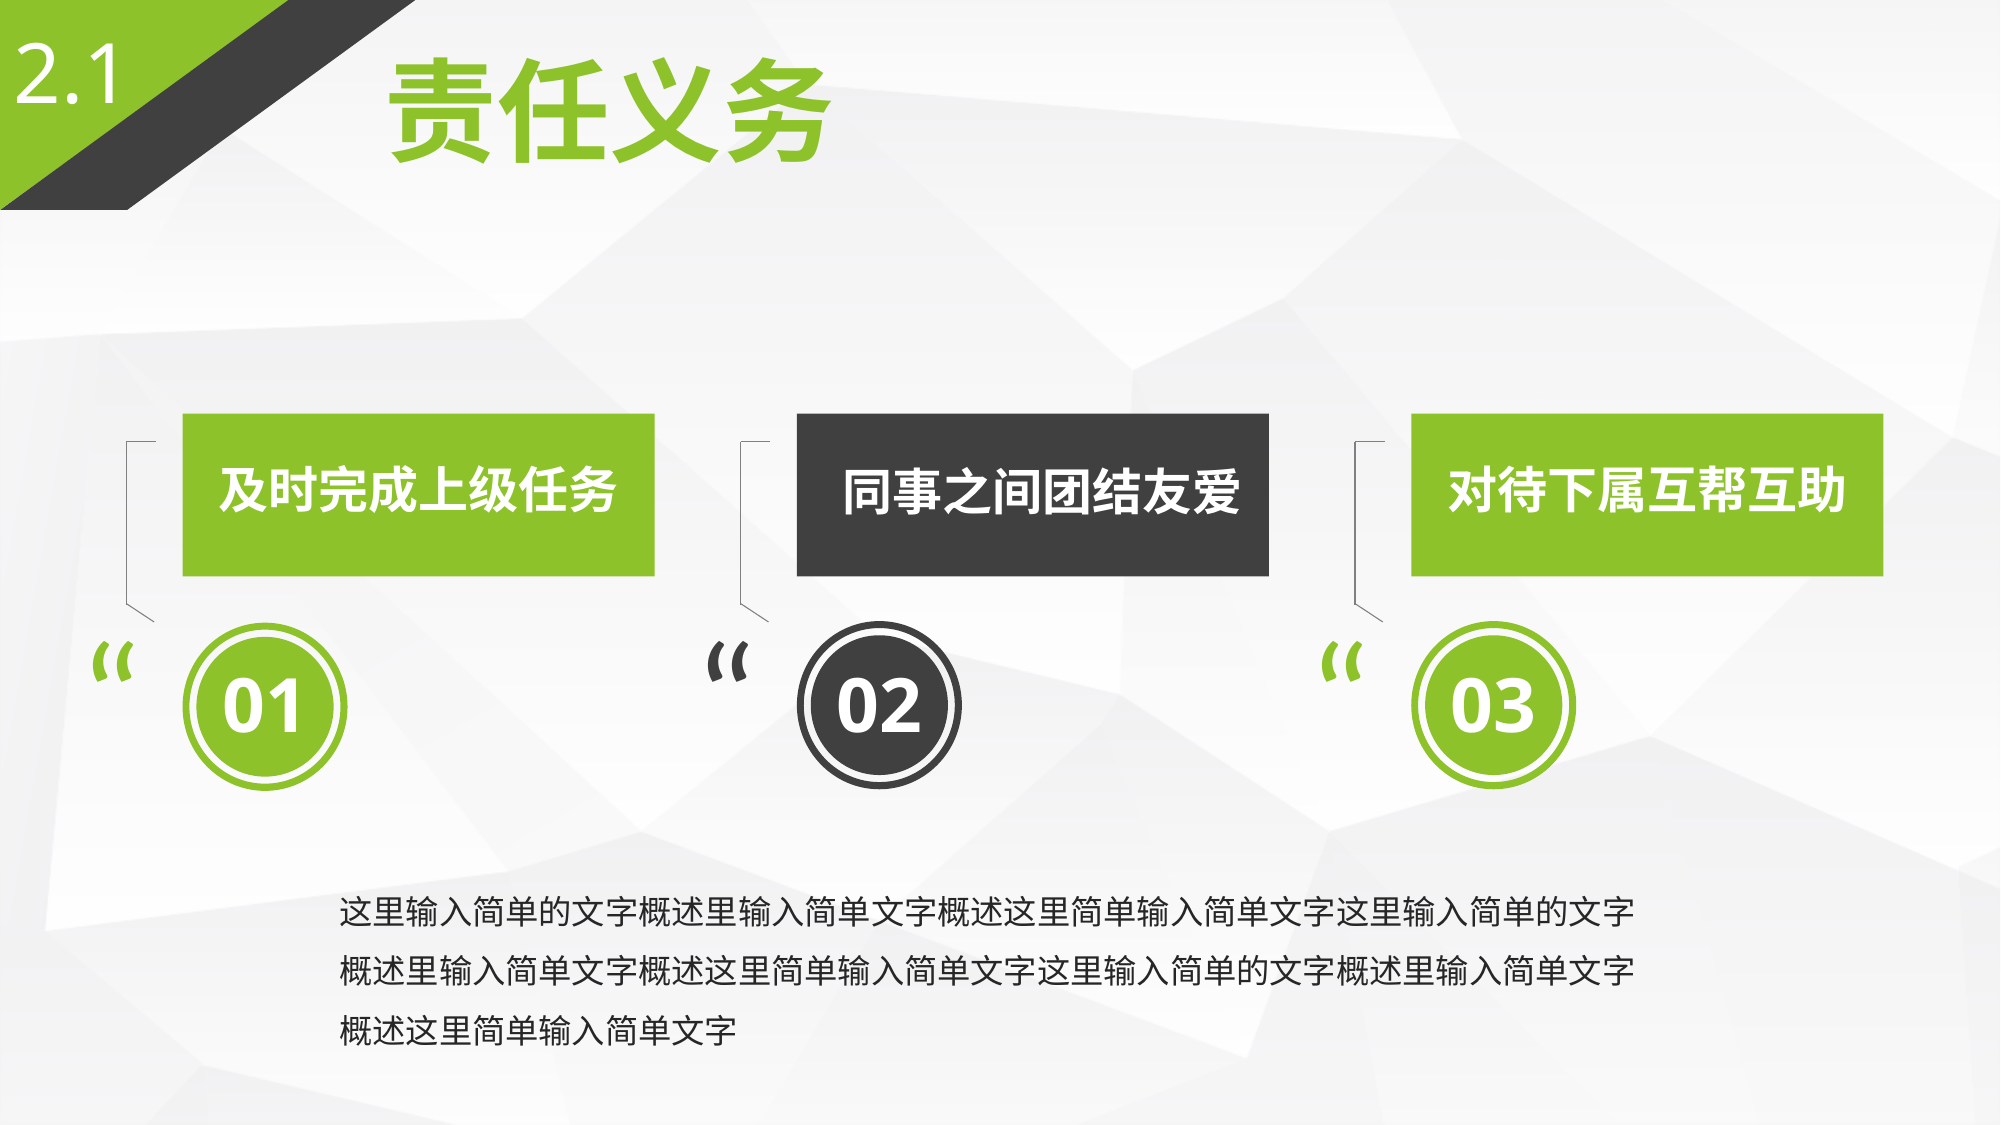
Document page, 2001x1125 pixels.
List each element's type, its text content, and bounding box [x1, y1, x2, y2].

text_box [796, 621, 962, 790]
text_box 责任义务 [373, 34, 1068, 182]
text_box [0, 128, 109, 208]
text_box [0, 0, 418, 211]
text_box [796, 413, 1269, 577]
text_box 这里输入简单的文字概述里输入简单文字概述这里简单输入简单文字这里输入简单的文字概述里输入简单文字概述这里简单输入简单文字这里输入简单的文字概述里输入简单文字概述这里简单输入简单文字 [324, 863, 1676, 1125]
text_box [634, 441, 817, 790]
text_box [20, 441, 203, 790]
picture [0, 0, 2001, 1125]
text_box 2.1 [0, 13, 146, 128]
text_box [1411, 413, 1884, 577]
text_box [182, 413, 655, 577]
text_box [0, 0, 285, 101]
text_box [1249, 441, 1431, 790]
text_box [1411, 621, 1577, 790]
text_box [182, 622, 348, 791]
